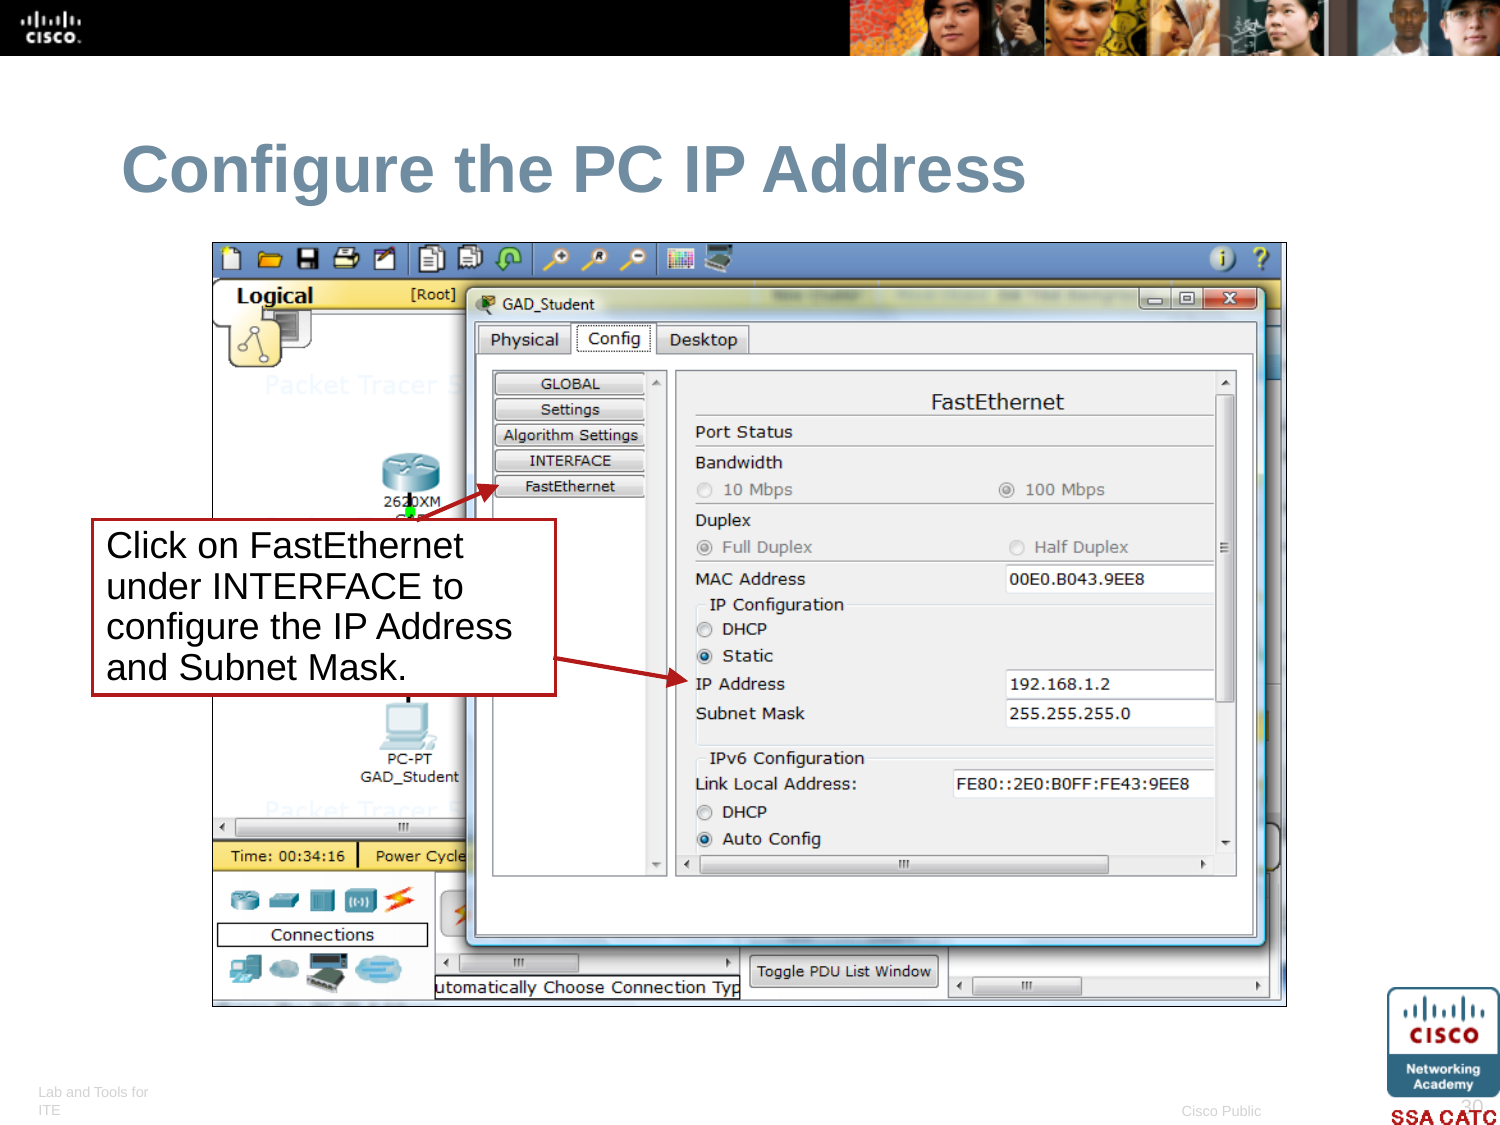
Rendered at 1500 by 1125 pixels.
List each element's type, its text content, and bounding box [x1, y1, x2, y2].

picture [1387, 987, 1500, 1125]
picture [211, 241, 1287, 1007]
title Configure the PC IP Address [107, 113, 1444, 214]
picture [0, 0, 1500, 56]
text_box Click on FastEthernet under INTERFACE to configure the IP Address and Subnet Mask. [92, 519, 206, 695]
